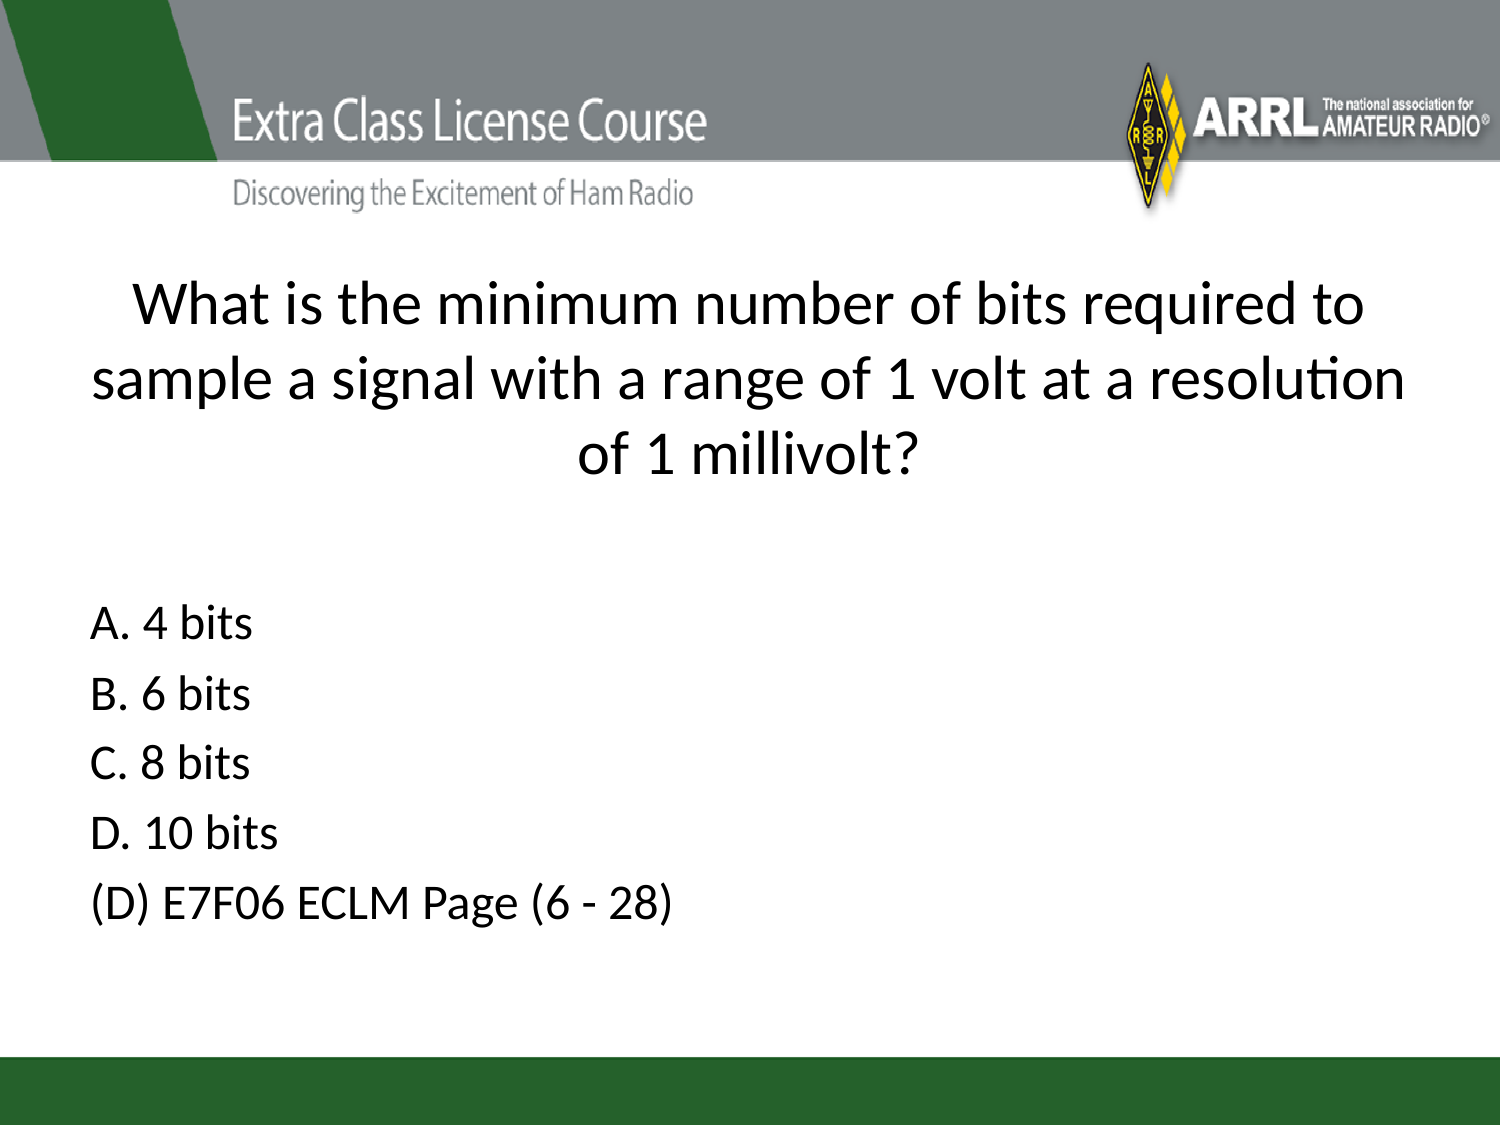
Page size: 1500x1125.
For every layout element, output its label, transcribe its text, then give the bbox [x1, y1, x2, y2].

list A. 4 bits B. 6 bits C. 8 bits D. 10 bits (D) E7F06 ECLM Page (6 - 28) [75, 582, 1425, 983]
picture [0, 0, 1500, 1125]
title What is the minimum number of bits required to sample a signal with a range of 1 volt at a resolution of 1 millivolt? [75, 254, 1425, 435]
